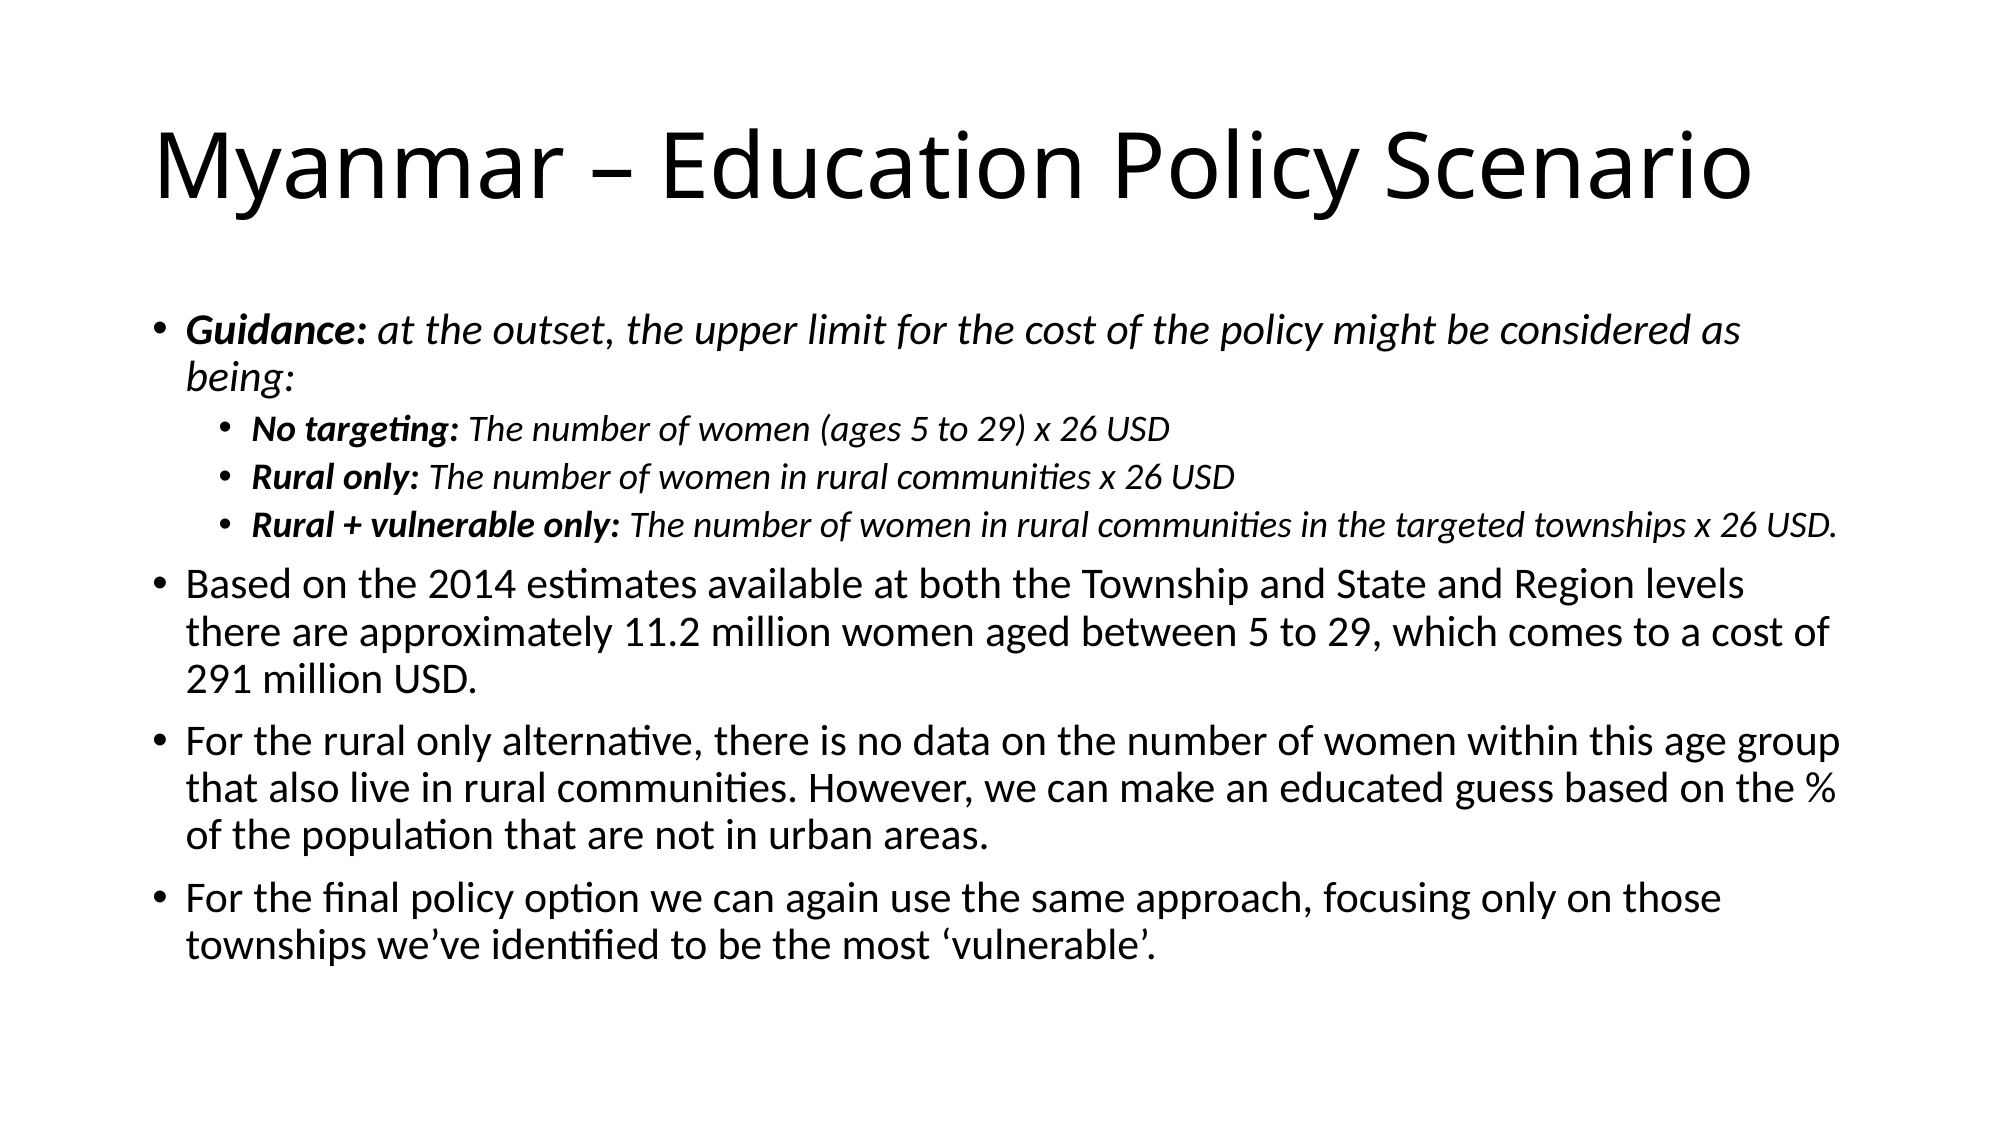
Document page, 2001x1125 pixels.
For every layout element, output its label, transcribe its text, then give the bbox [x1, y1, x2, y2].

title Myanmar – Education Policy Scenario [137, 59, 1863, 278]
list Guidance: at the outset, the upper limit for the cost of the policy might be considered as being: No targeting: The number of women (ages 5 to 29) x 26 USD Rural only: The number of women in rural communities x 26 USD Rural + vulnerable only: The number of women in rural communities in the targeted townships x 26 USD. Based on the 2014 estimates available at both the Township and State and Region levels there are approximately 11.2 million women aged between 5 to 29, which comes to a cost of 291 million USD. For the rural only alternative, there is no data on the number of women within this age group that also live in rural communities. However, we can make an educated guess based on the % of the population that are not in urban areas. For the final policy option we can again use the same approach, focusing only on those townships we’ve identified to be the most ‘vulnerable’. [137, 299, 1863, 1014]
